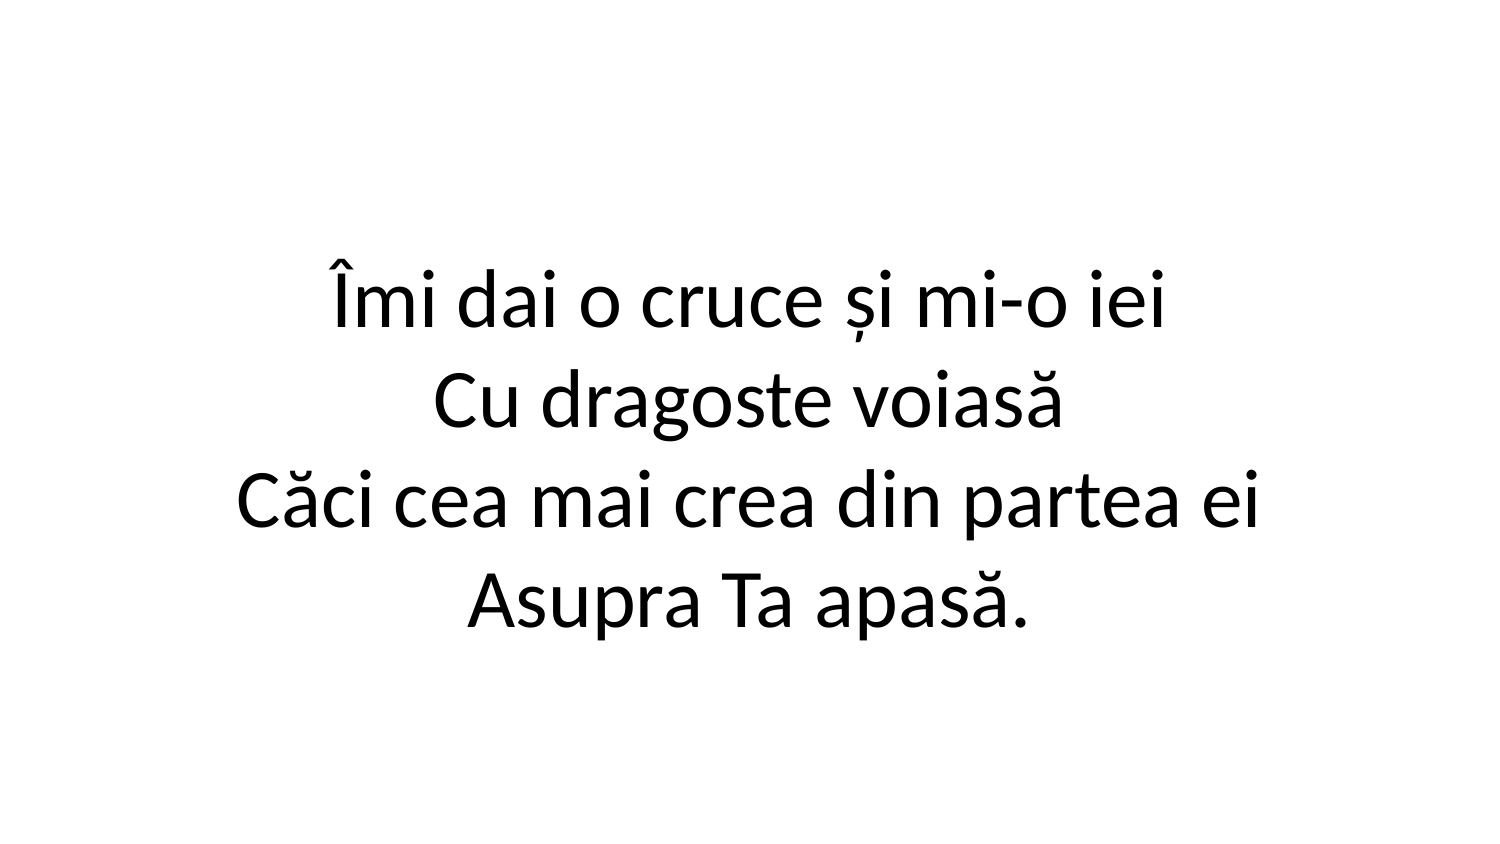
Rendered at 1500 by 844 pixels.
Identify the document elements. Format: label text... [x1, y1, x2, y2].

text_box Îmi dai o cruce și mi-o iei Cu dragoste voiasă Căci cea mai crea din partea ei Asupra Ta apasă. [221, 192, 1279, 652]
